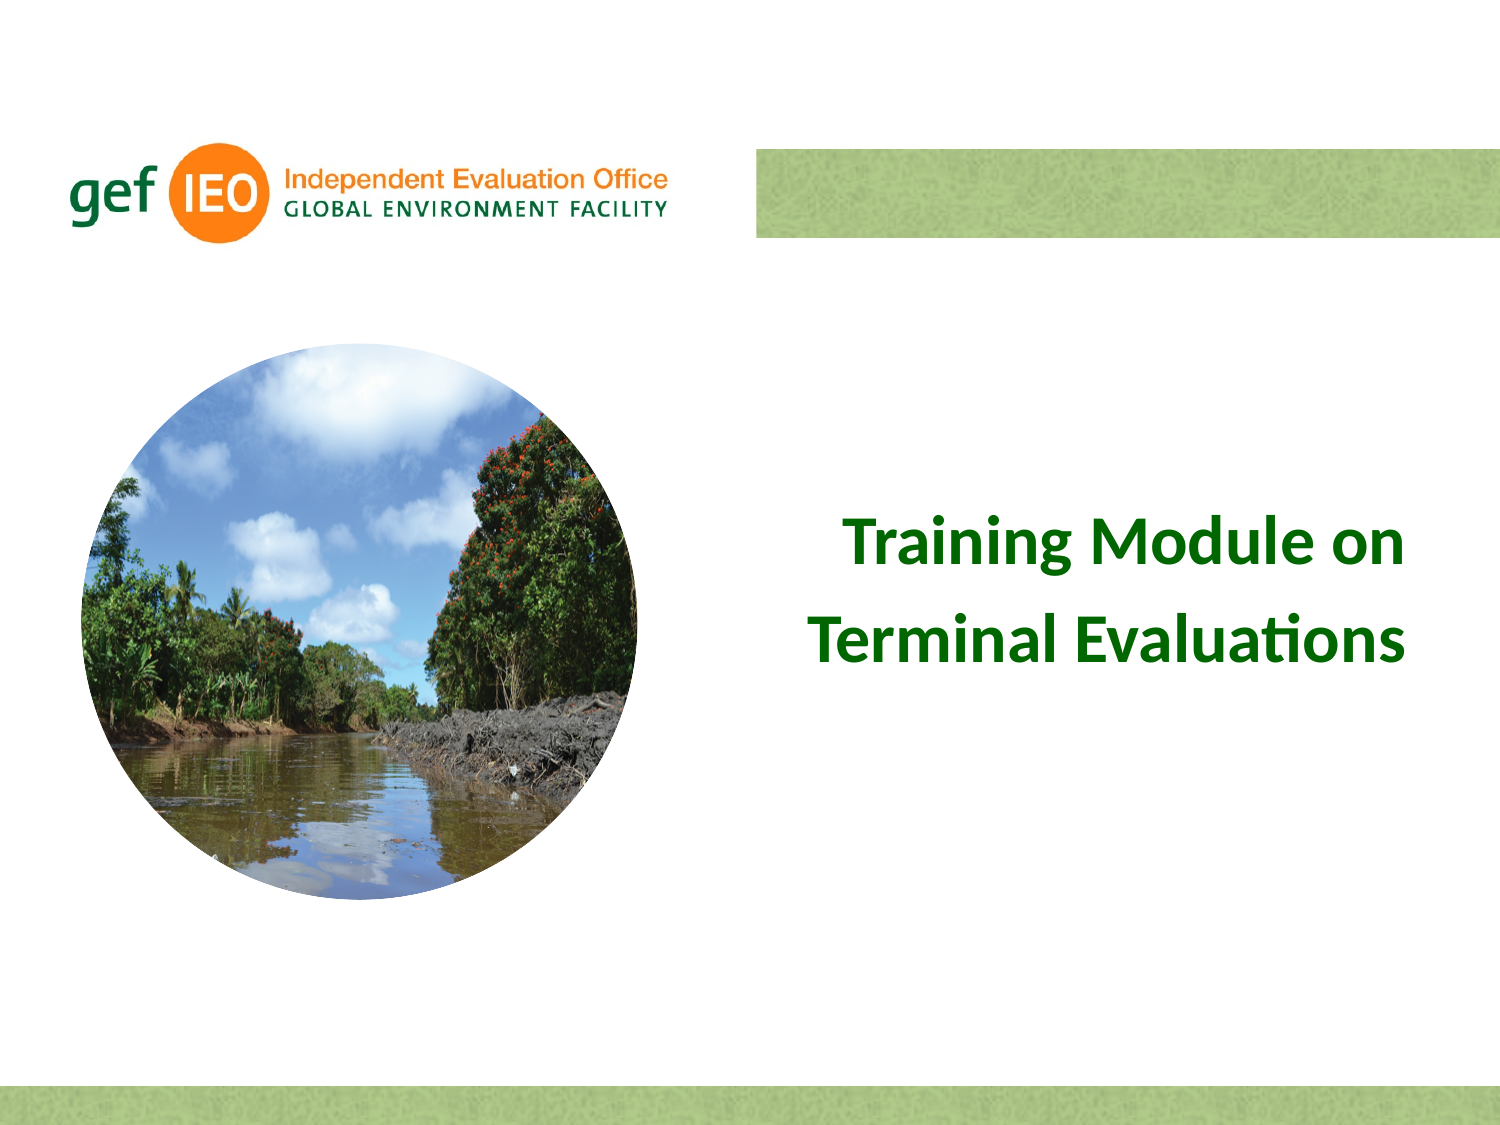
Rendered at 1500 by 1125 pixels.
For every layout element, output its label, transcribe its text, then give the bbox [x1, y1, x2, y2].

picture [65, 135, 675, 252]
list Training Module on Terminal Evaluations [762, 487, 1438, 688]
picture [81, 343, 638, 900]
